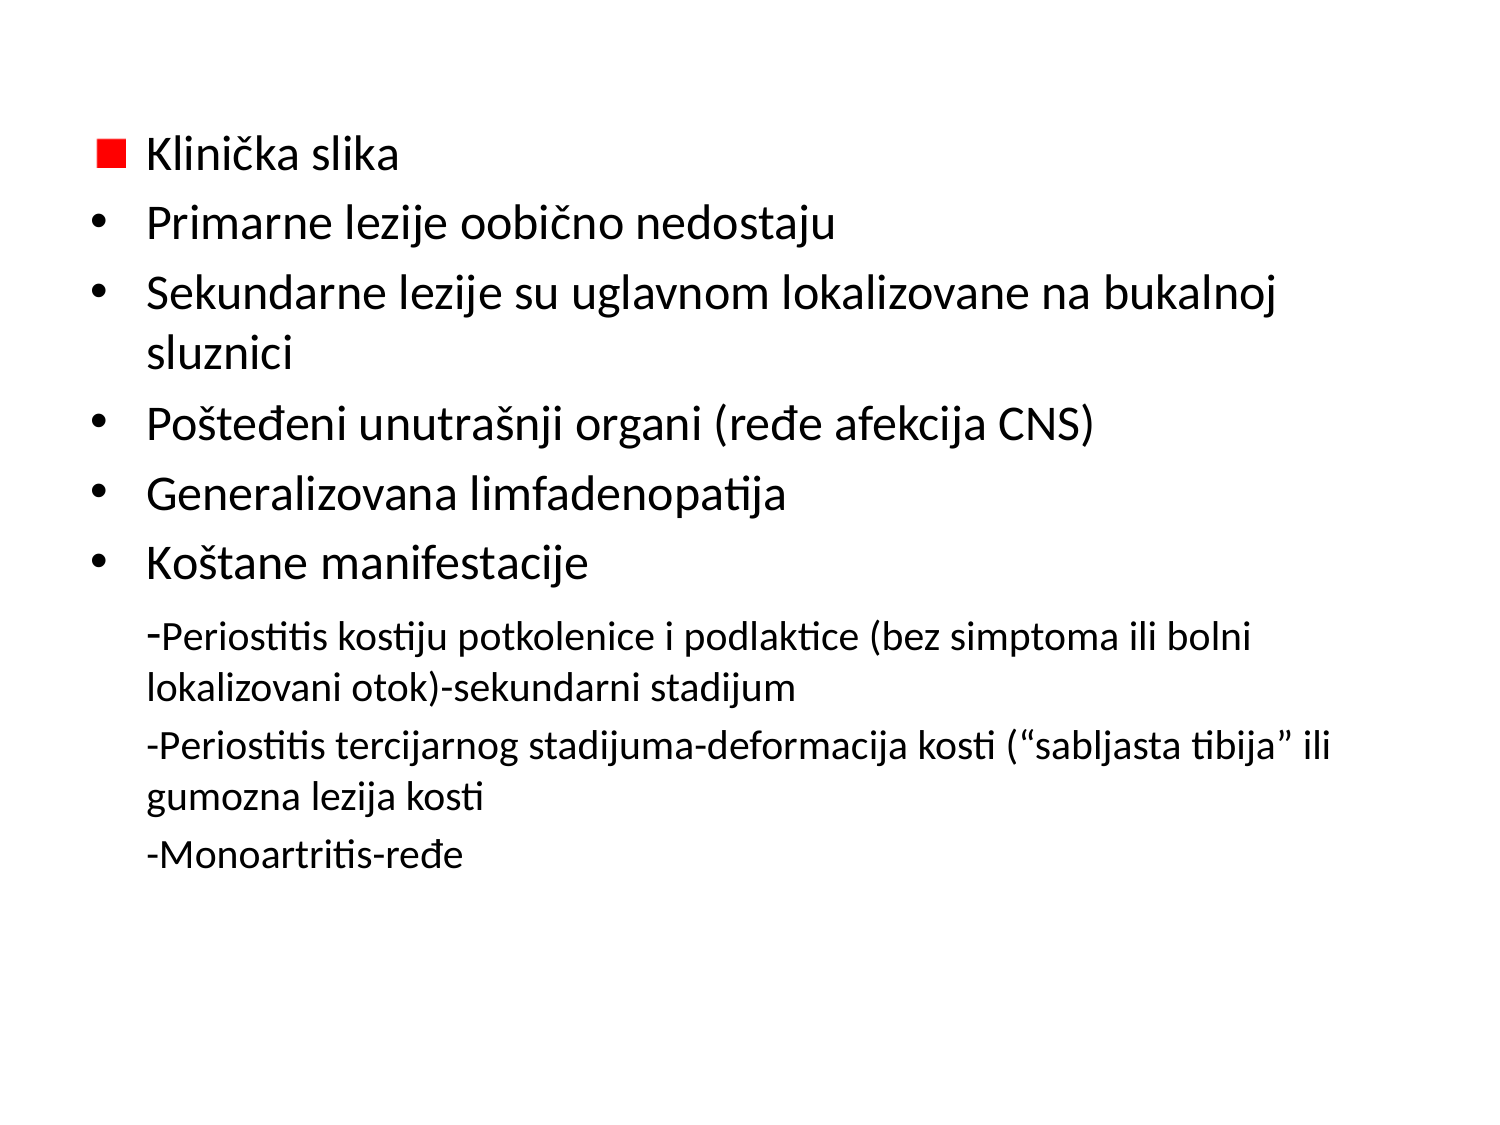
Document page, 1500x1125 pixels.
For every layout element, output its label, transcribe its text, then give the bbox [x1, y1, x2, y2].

list Klinička slika Primarne lezije oobično nedostaju Sekundarne lezije su uglavnom lokalizovane na bukalnoj sluznici Pošteđeni unutrašnji organi (ređe afekcija CNS) Generalizovana limfadenopatija Koštane manifestacije -Periostitis kostiju potkolenice i podlaktice (bez simptoma ili bolni lokalizovani otok)-sekundarni stadijum -Periostitis tercijarnog stadijuma-deformacija kosti (“sabljasta tibija” ili gumozna lezija kosti -Monoartritis-ređe [75, 112, 1425, 1005]
picture [90, 132, 126, 168]
